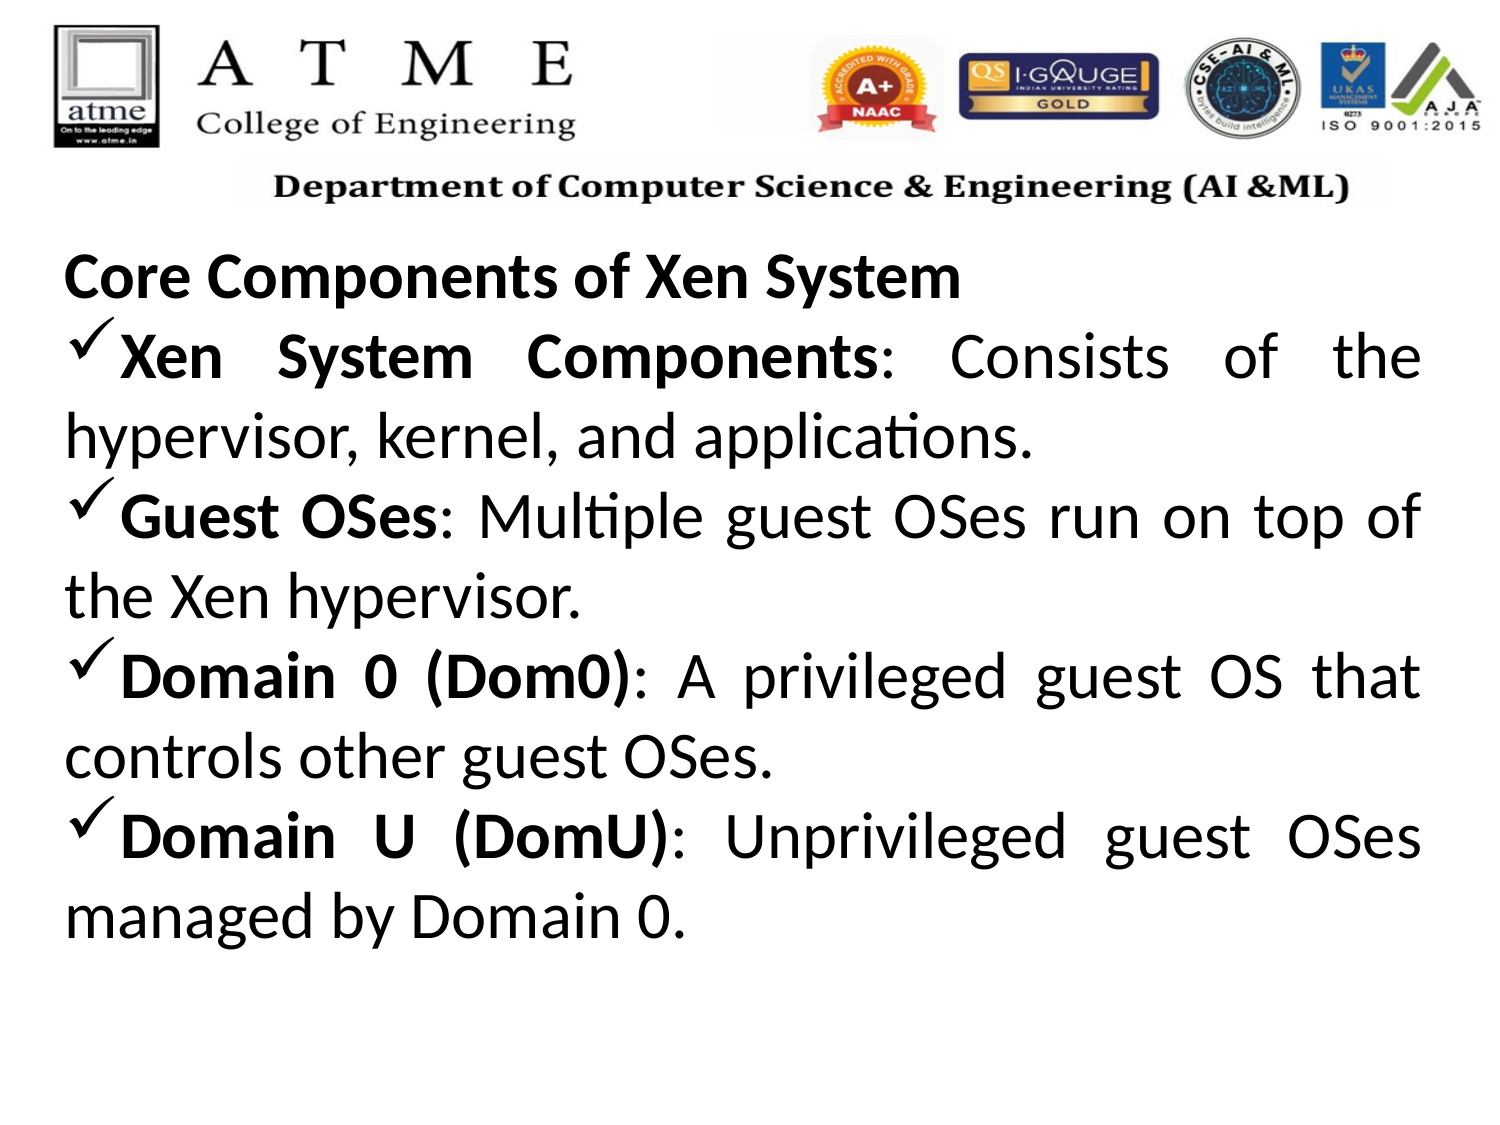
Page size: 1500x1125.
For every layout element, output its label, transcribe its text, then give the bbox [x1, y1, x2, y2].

picture [24, 0, 1500, 226]
text_box Core Components of Xen System Xen System Components: Consists of the hypervisor, kernel, and applications. Guest OSes: Multiple guest OSes run on top of the Xen hypervisor. Domain 0 (Dom0): A privileged guest OS that controls other guest OSes. Domain U (DomU): Unprivileged guest OSes managed by Domain 0. [50, 234, 1438, 960]
